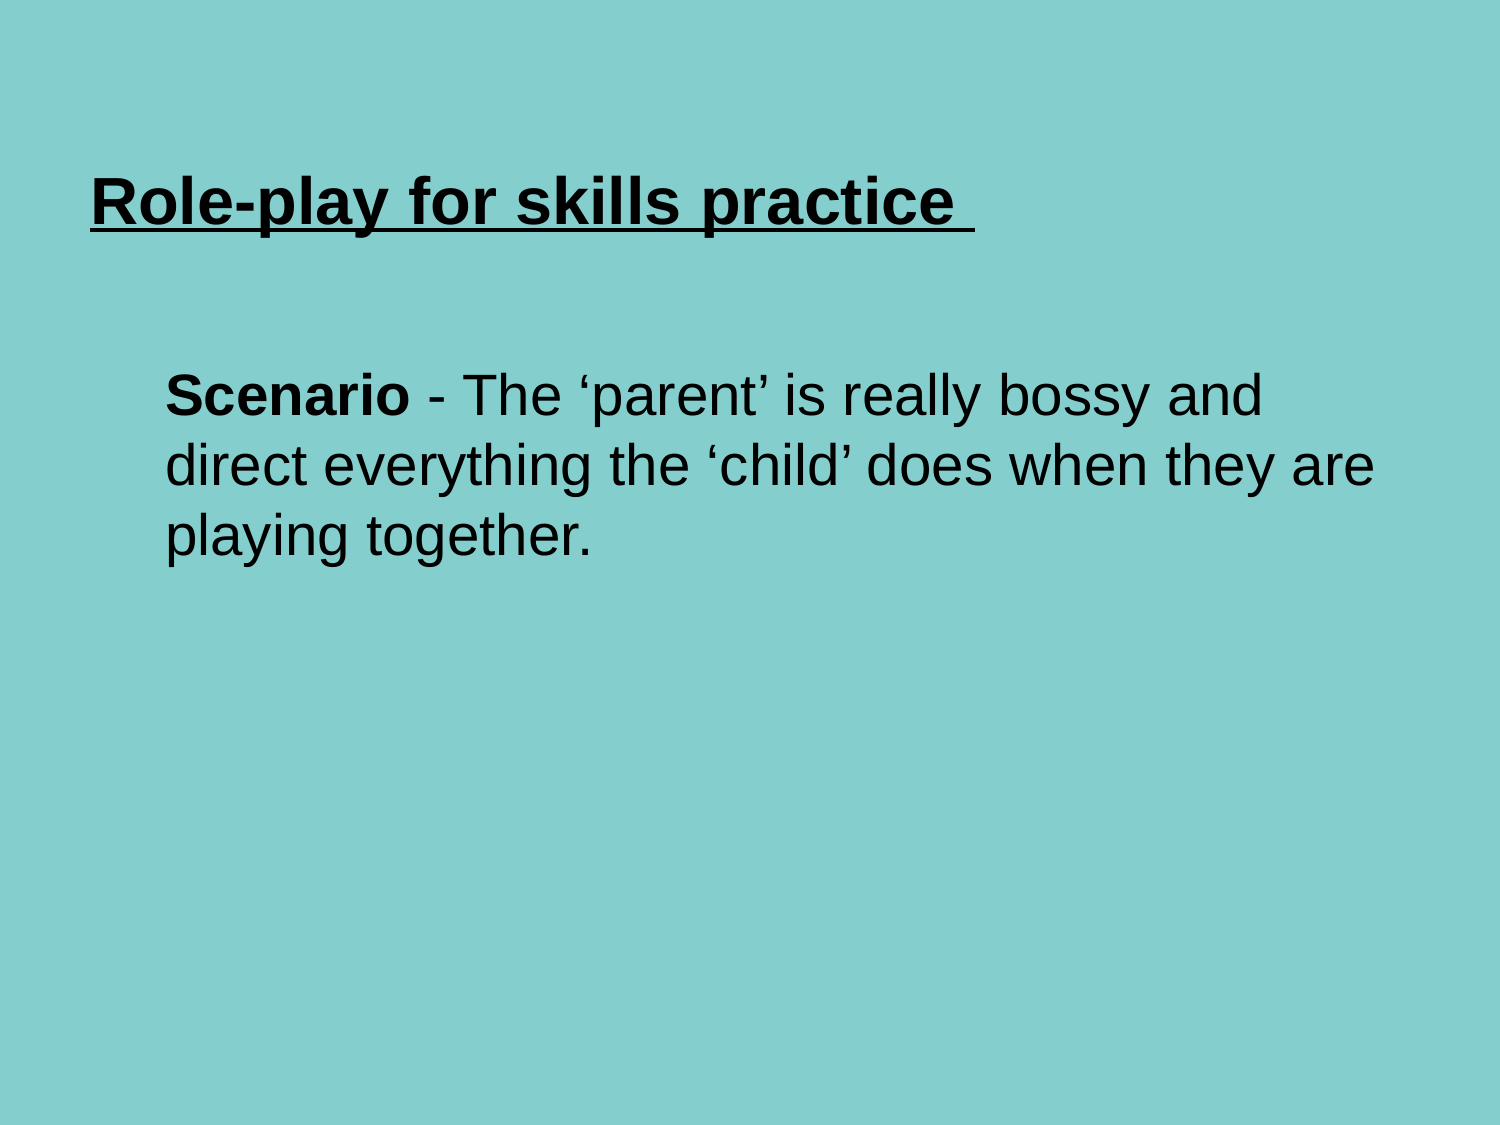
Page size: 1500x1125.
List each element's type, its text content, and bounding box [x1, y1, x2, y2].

title Role-play for skills practice [75, 149, 1438, 350]
list Scenario - The ‘parent’ is really bossy and direct everything the ‘child’ does when they are playing together. [75, 350, 1438, 913]
